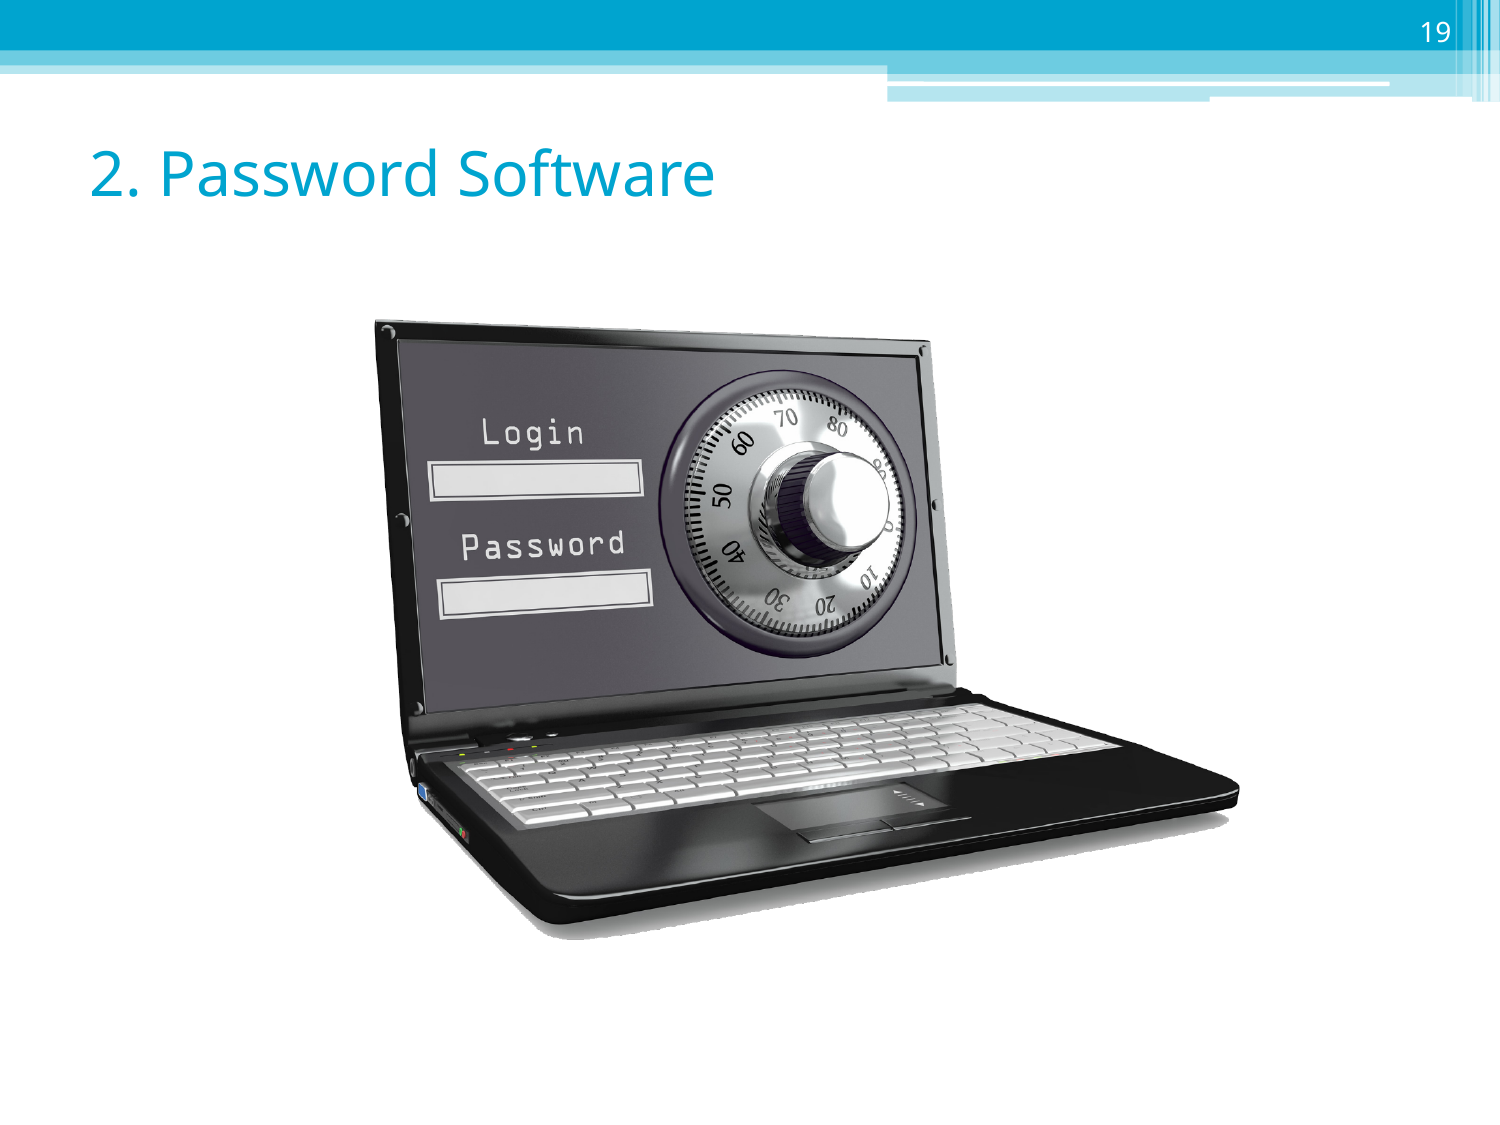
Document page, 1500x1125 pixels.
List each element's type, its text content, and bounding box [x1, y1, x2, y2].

picture [301, 262, 1268, 987]
slide_number 19 [1341, 0, 1466, 61]
title 2. Password Software [75, 84, 1425, 260]
